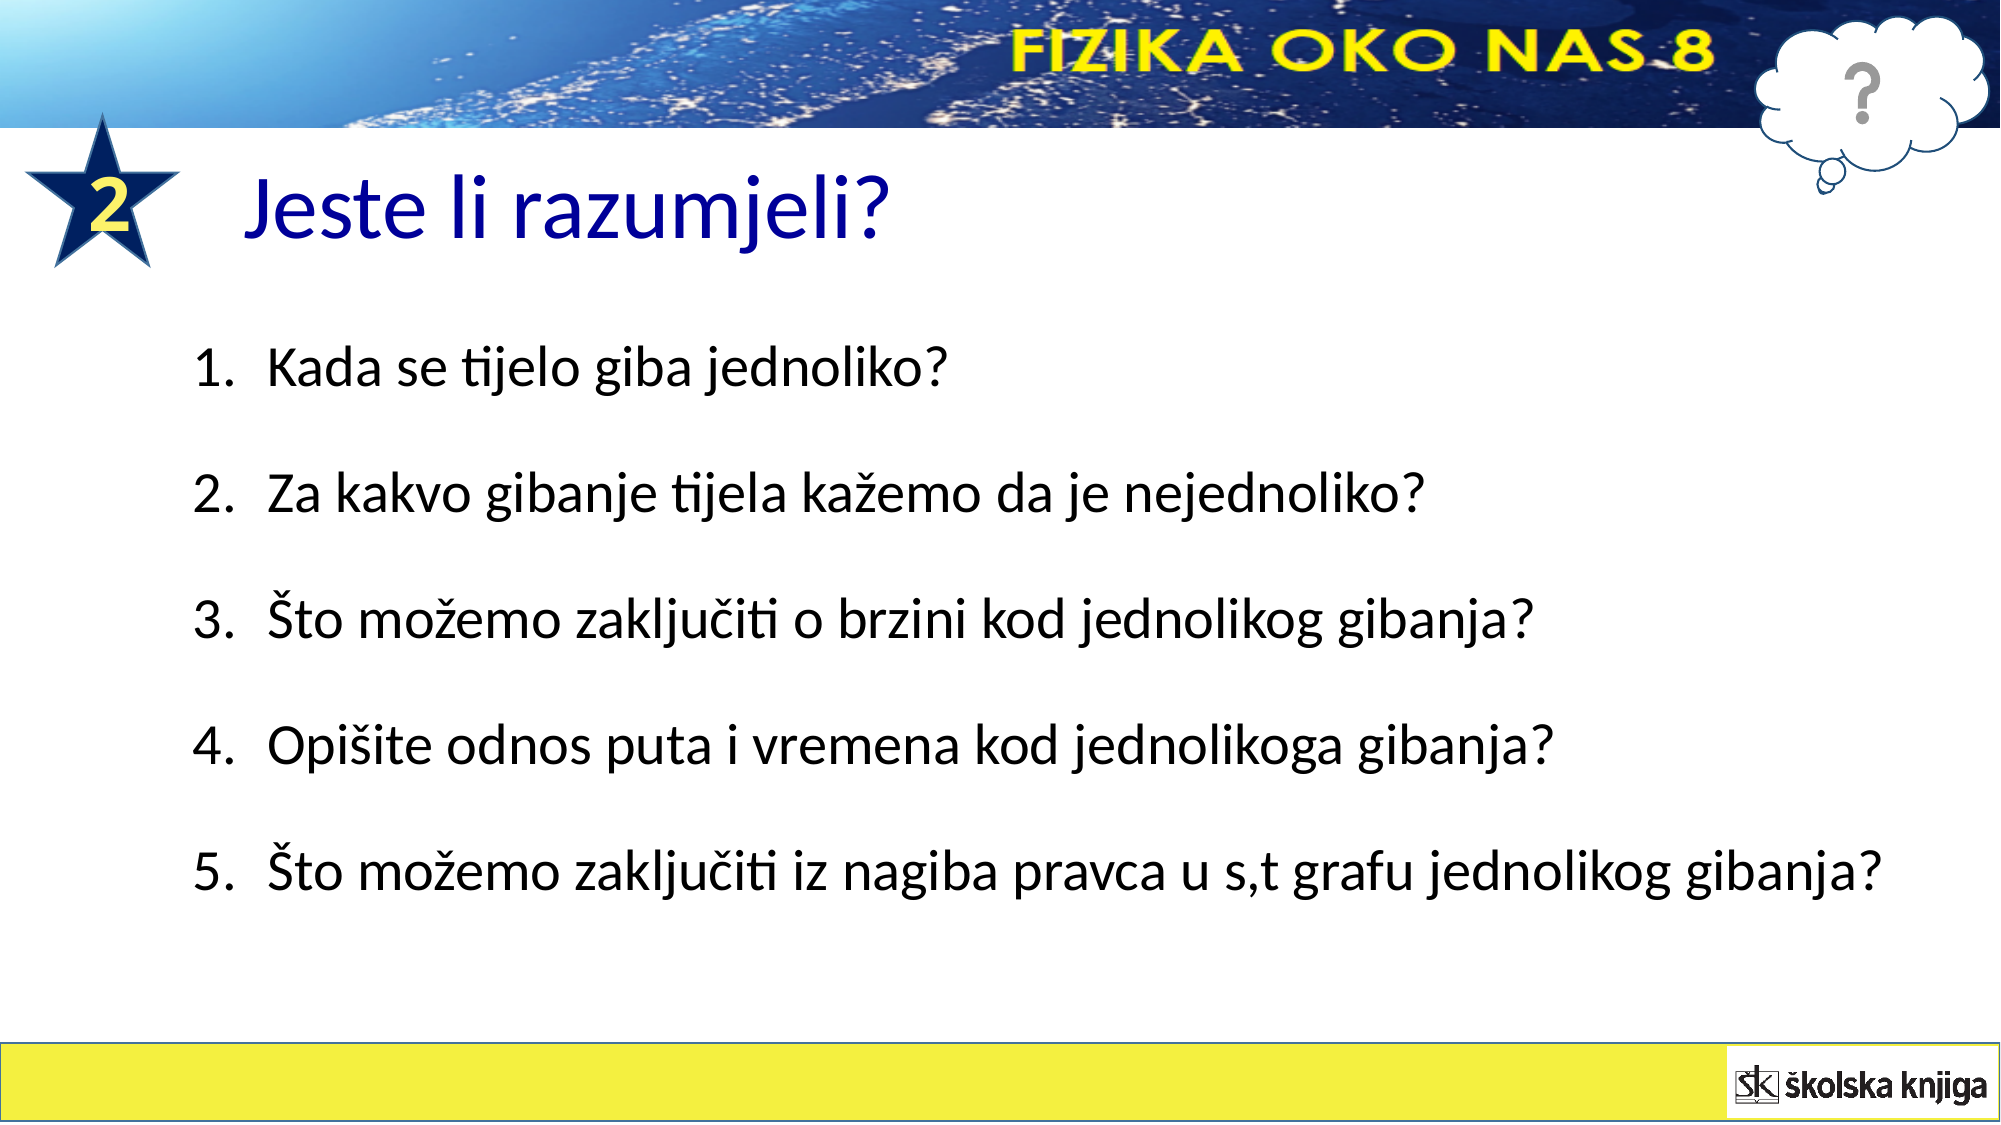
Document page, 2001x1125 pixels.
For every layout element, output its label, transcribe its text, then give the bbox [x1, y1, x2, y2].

text_box Jeste li razumjeli? [228, 131, 1289, 285]
picture [0, 0, 2000, 128]
text_box [1808, 50, 1917, 136]
list Kada se tijelo giba jednoliko? Za kakvo gibanje tijela kažemo da je nejednoliko? Što možemo zaključiti o brzini kod jednolikog gibanja? Opišite odnos puta i vremena kod jednolikoga gibanja? Što možemo zaključiti iz nagiba pravca u s,t grafu jednolikog gibanja? [177, 285, 1933, 939]
text_box [1753, 15, 1991, 195]
text_box 2 [24, 111, 181, 269]
picture [1727, 1046, 1998, 1118]
